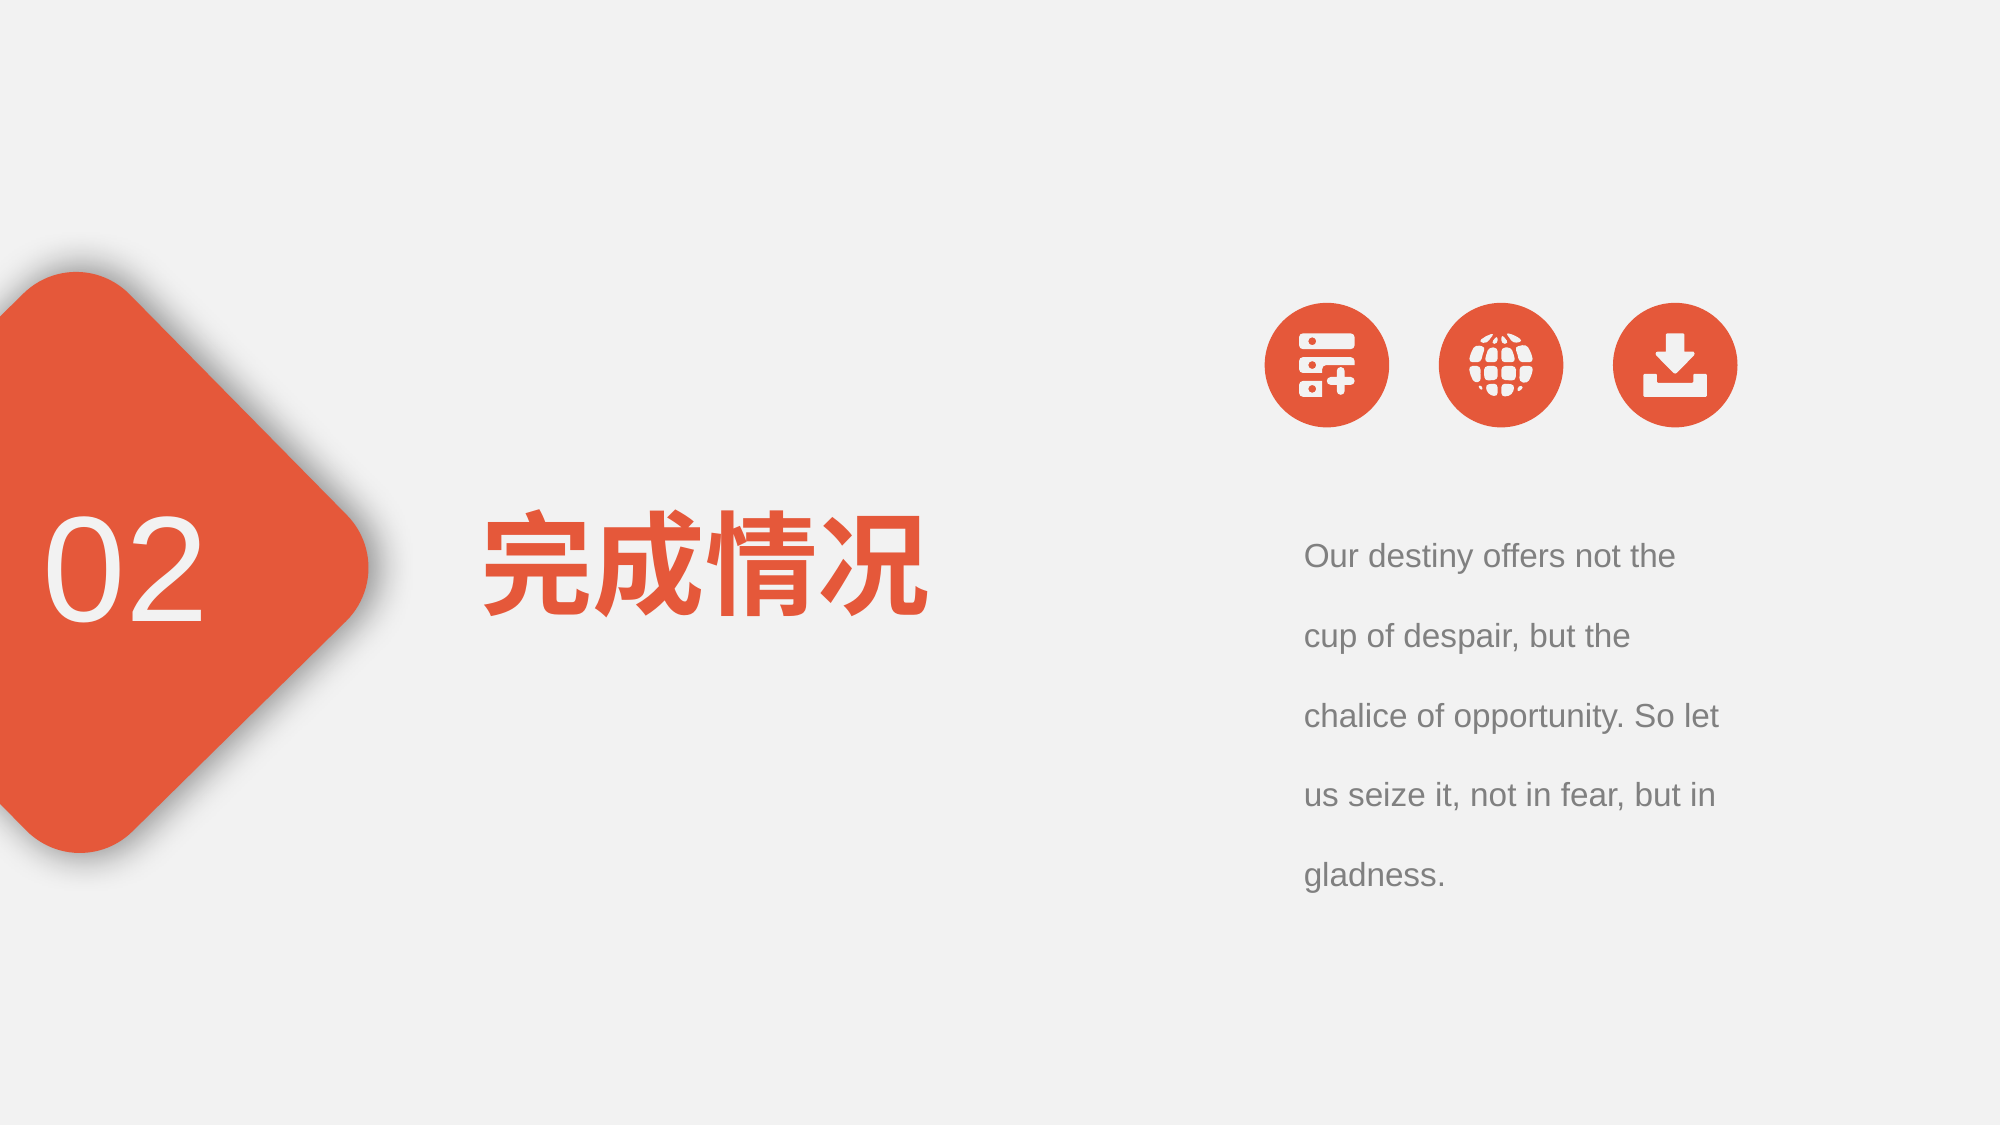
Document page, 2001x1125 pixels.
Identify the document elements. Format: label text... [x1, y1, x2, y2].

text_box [1264, 302, 1738, 428]
text_box 完成情况 [465, 486, 946, 637]
text_box Our destiny offers not the cup of despair, but the chalice of opportunity. So let us seize it, not in fear, but in gladness. [1289, 486, 1744, 901]
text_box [0, 332, 303, 793]
